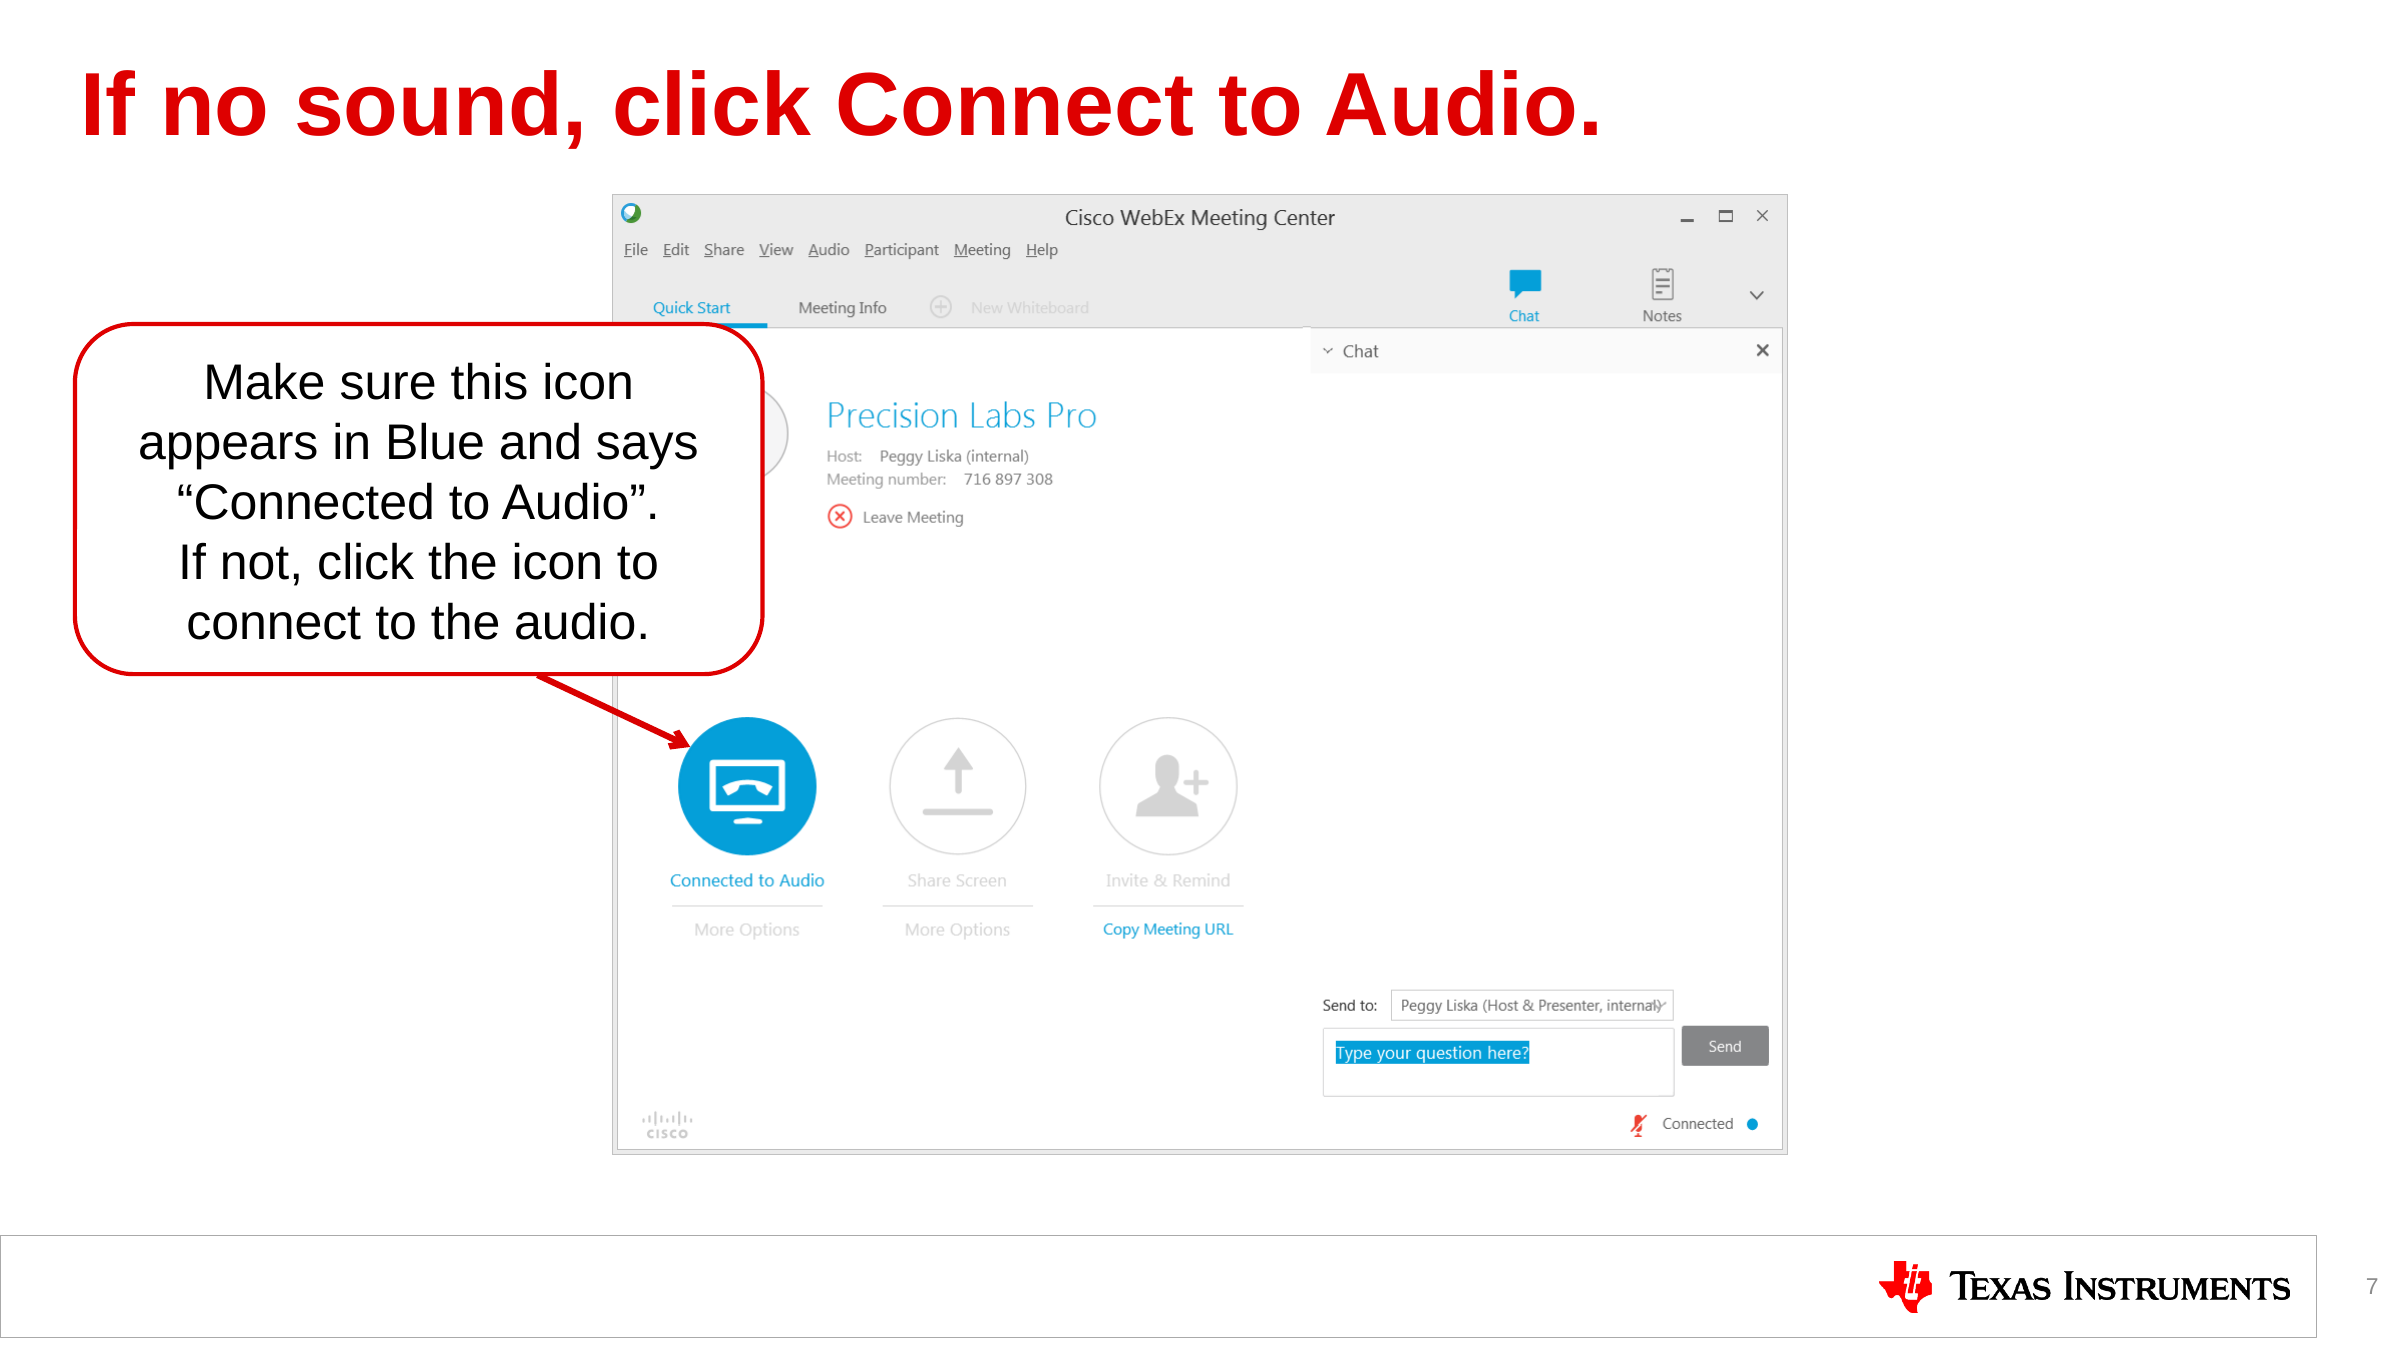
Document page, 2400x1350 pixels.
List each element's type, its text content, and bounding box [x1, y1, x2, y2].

text_box Make sure this icon appears in Blue and says “Connected to Audio”. If not, click the icon to connect to the audio. [72, 321, 607, 677]
picture [734, 818, 762, 824]
picture [710, 760, 785, 811]
slide_number 7 [1842, 1259, 2400, 1332]
picture [612, 194, 1788, 1156]
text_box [537, 674, 691, 748]
title If no sound, click Connect to Audio. [60, 27, 2282, 189]
